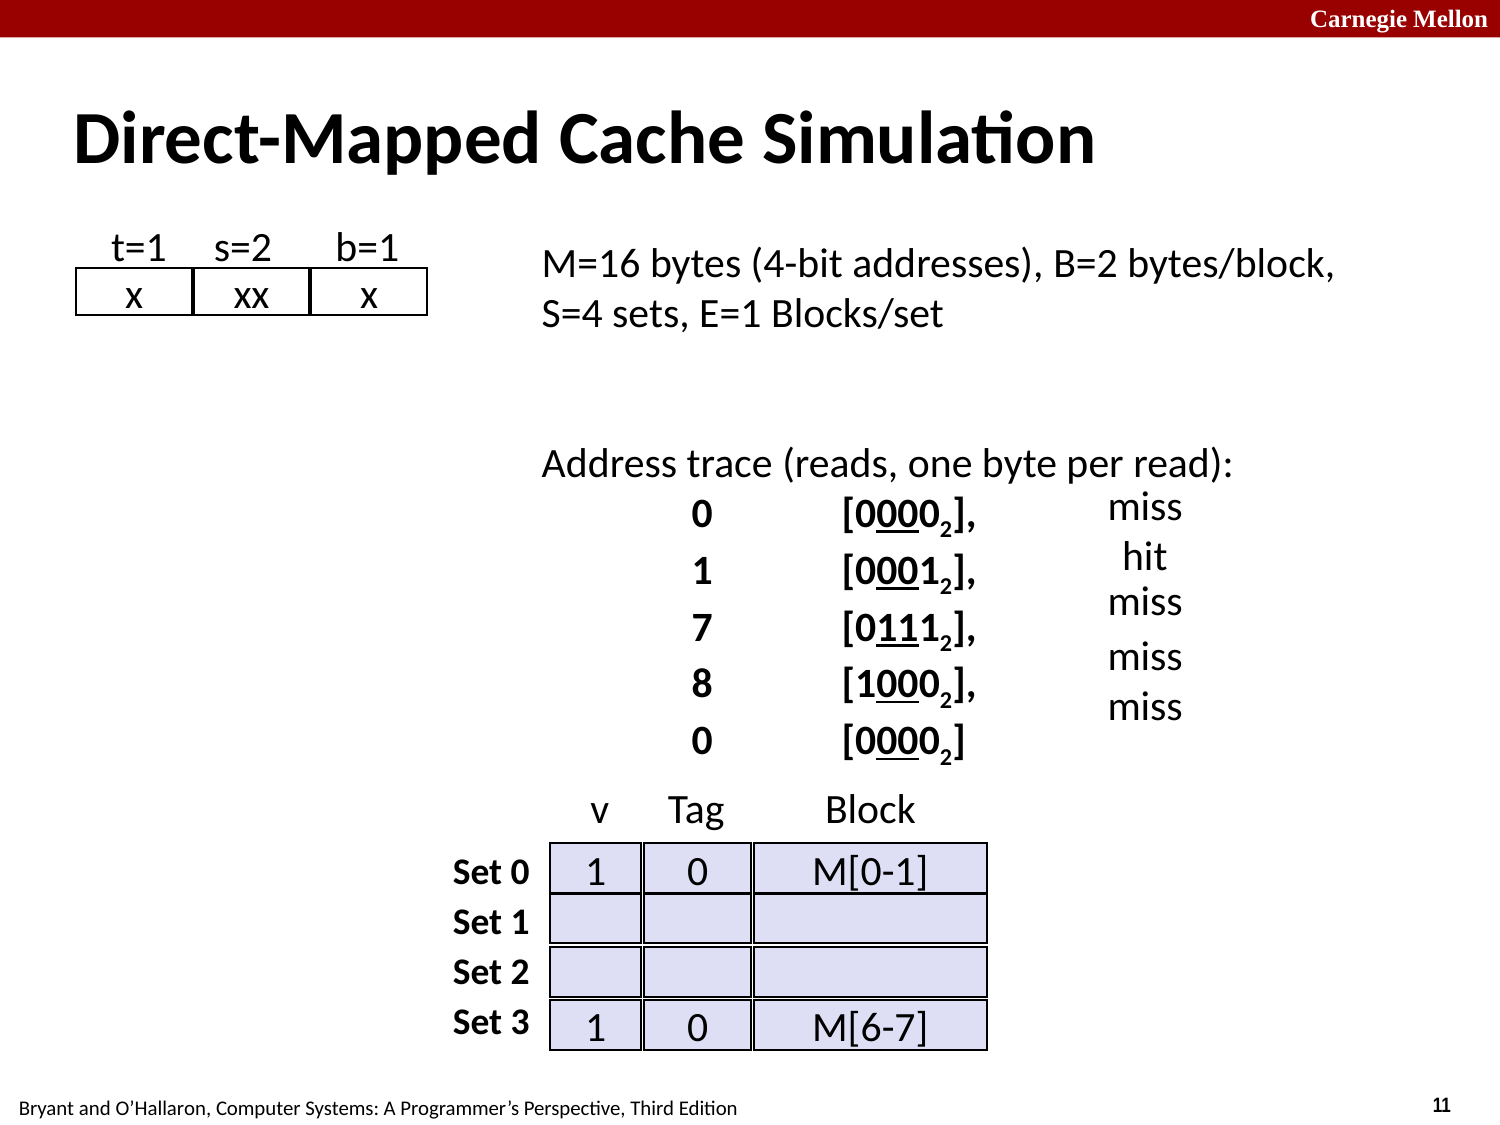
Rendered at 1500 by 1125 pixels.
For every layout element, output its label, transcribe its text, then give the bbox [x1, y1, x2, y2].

text_box [549, 946, 642, 997]
text_box Set 0 [438, 839, 545, 889]
text_box v [575, 774, 625, 839]
text_box t=1 [96, 212, 183, 277]
text_box [644, 946, 752, 997]
text_box miss [1092, 581, 1198, 629]
text_box [753, 902, 987, 944]
text_box [549, 902, 642, 944]
text_box b=1 [320, 212, 415, 267]
text_box M=16 bytes (4-bit addresses), B=2 bytes/block, S=4 sets, E=1 Blocks/set Address trace (reads, one byte per read): 0 [00002], 1 [00012], 7 [01112], 8 [10002], 0 [00002] [526, 228, 1500, 778]
text_box miss [1092, 636, 1198, 684]
text_box hit [1107, 536, 1183, 581]
text_box Set 3 [438, 989, 545, 1050]
title Direct-Mapped Cache Simulation [58, 71, 1305, 197]
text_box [549, 999, 987, 1051]
text_box [644, 903, 752, 944]
text_box Set 2 [438, 939, 545, 989]
text_box Block [810, 774, 932, 839]
text_box xx [193, 267, 310, 315]
text_box Set 1 [438, 889, 545, 939]
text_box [549, 842, 987, 894]
text_box x [311, 267, 427, 315]
text_box s=2 [199, 212, 288, 267]
text_box x [76, 267, 192, 315]
text_box miss [1092, 686, 1198, 734]
text_box Tag [653, 774, 740, 839]
text_box [753, 946, 987, 997]
text_box miss [1092, 486, 1198, 534]
